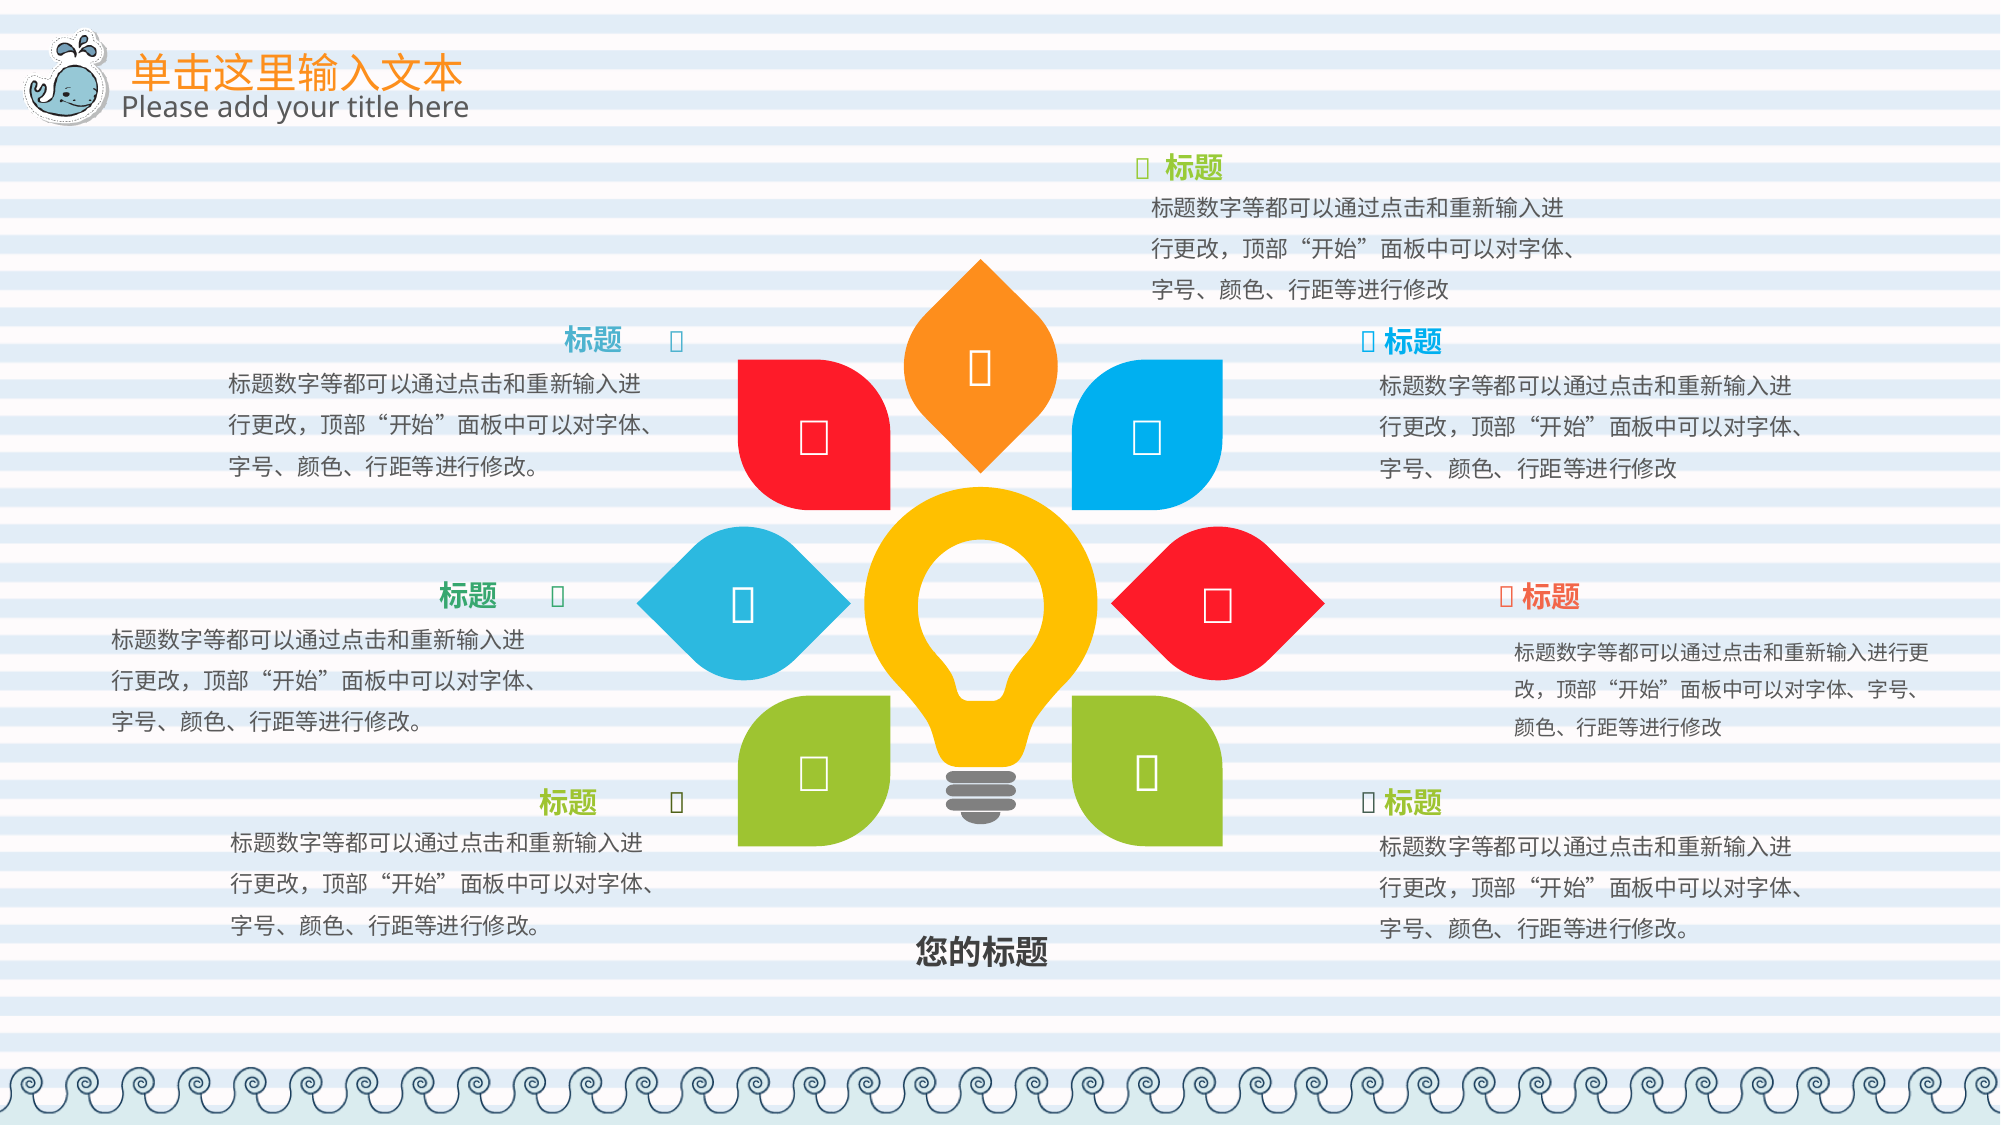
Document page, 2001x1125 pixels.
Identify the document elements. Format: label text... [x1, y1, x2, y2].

picture [0, 0, 2001, 1125]
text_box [1476, 571, 1959, 840]
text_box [1338, 316, 1823, 578]
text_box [96, 569, 588, 802]
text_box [213, 314, 707, 546]
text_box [636, 259, 1325, 847]
text_box 您的标题 [900, 923, 1064, 979]
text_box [1339, 776, 1823, 1009]
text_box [1113, 141, 1595, 308]
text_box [215, 776, 707, 1005]
